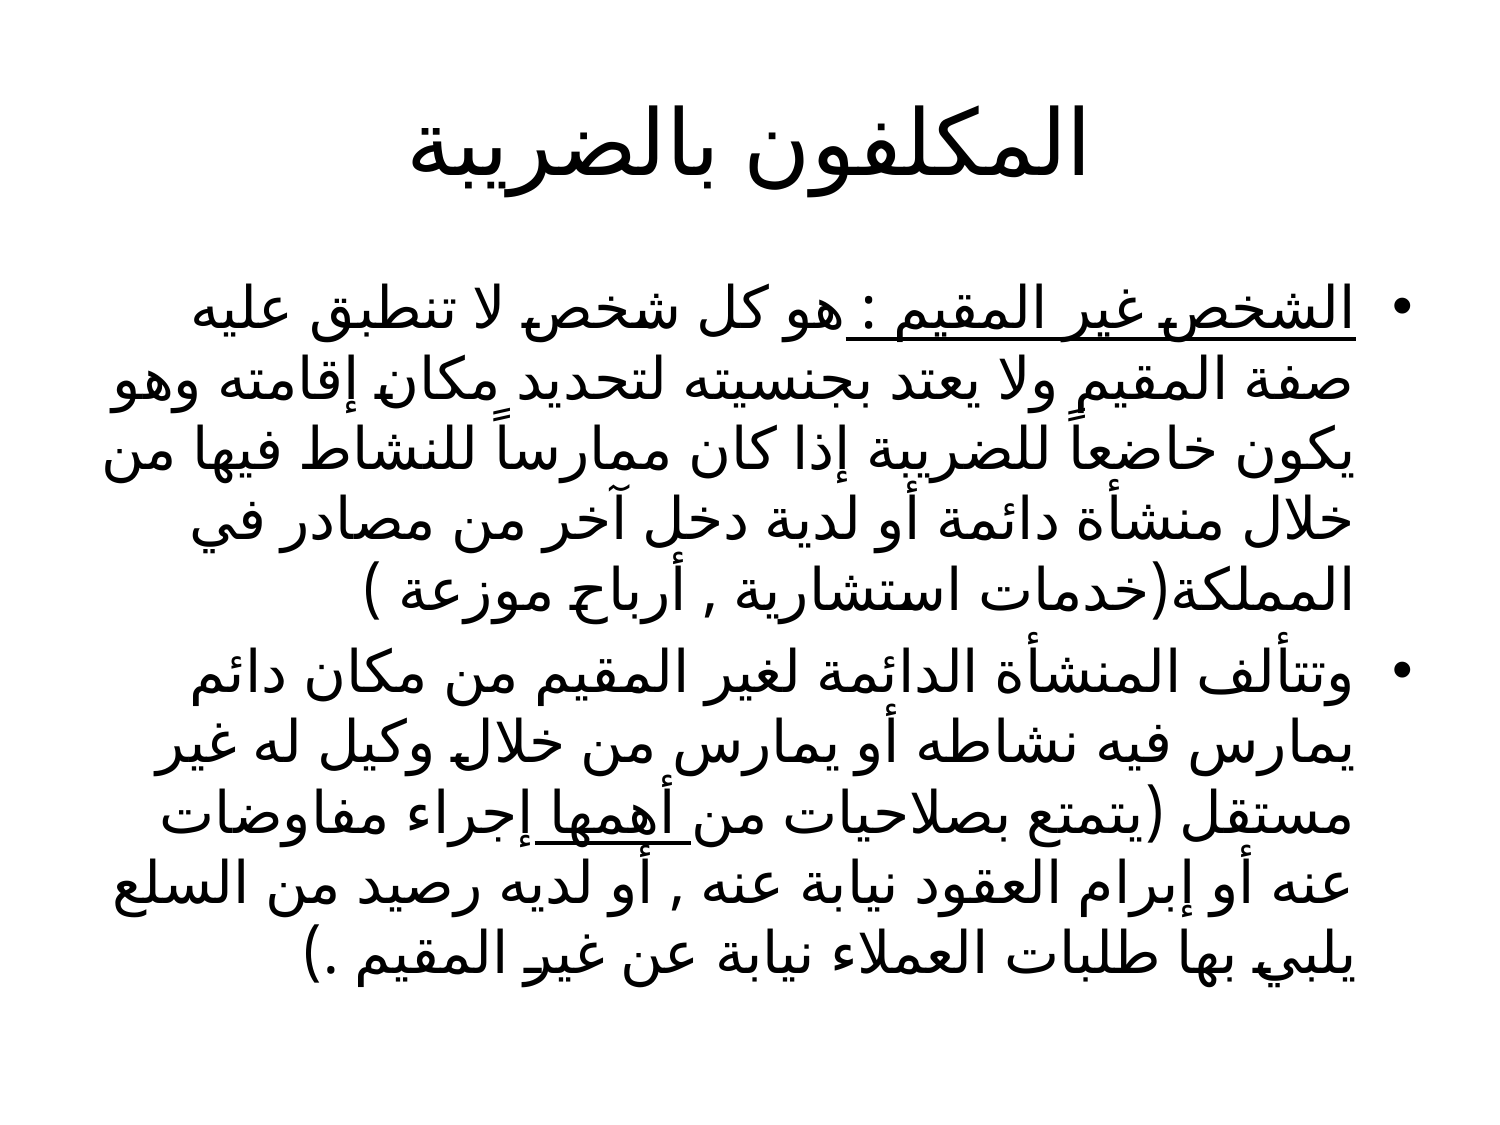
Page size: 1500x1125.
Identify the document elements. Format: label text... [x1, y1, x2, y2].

title المكلفون بالضريبة [75, 45, 1425, 233]
list الشخص غير المقيم : هو كل شخص لا تنطبق عليه صفة المقيم ولا يعتد بجنسيته لتحديد مكان إقامته وهو يكون خاضعاً للضريبة إذا كان ممارساً للنشاط فيها من خلال منشأة دائمة أو لدية دخل آخر من مصادر في المملكة(خدمات استشارية , أرباح موزعة ) وتتألف المنشأة الدائمة لغير المقيم من مكان دائم يمارس فيه نشاطه أو يمارس من خلال وكيل له غير مستقل (يتمتع بصلاحيات من أهمها إجراء مفاوضات عنه أو إبرام العقود نيابة عنه , أو لديه رصيد من السلع يلبي بها طلبات العملاء نيابة عن غير المقيم .) [75, 262, 1425, 1005]
